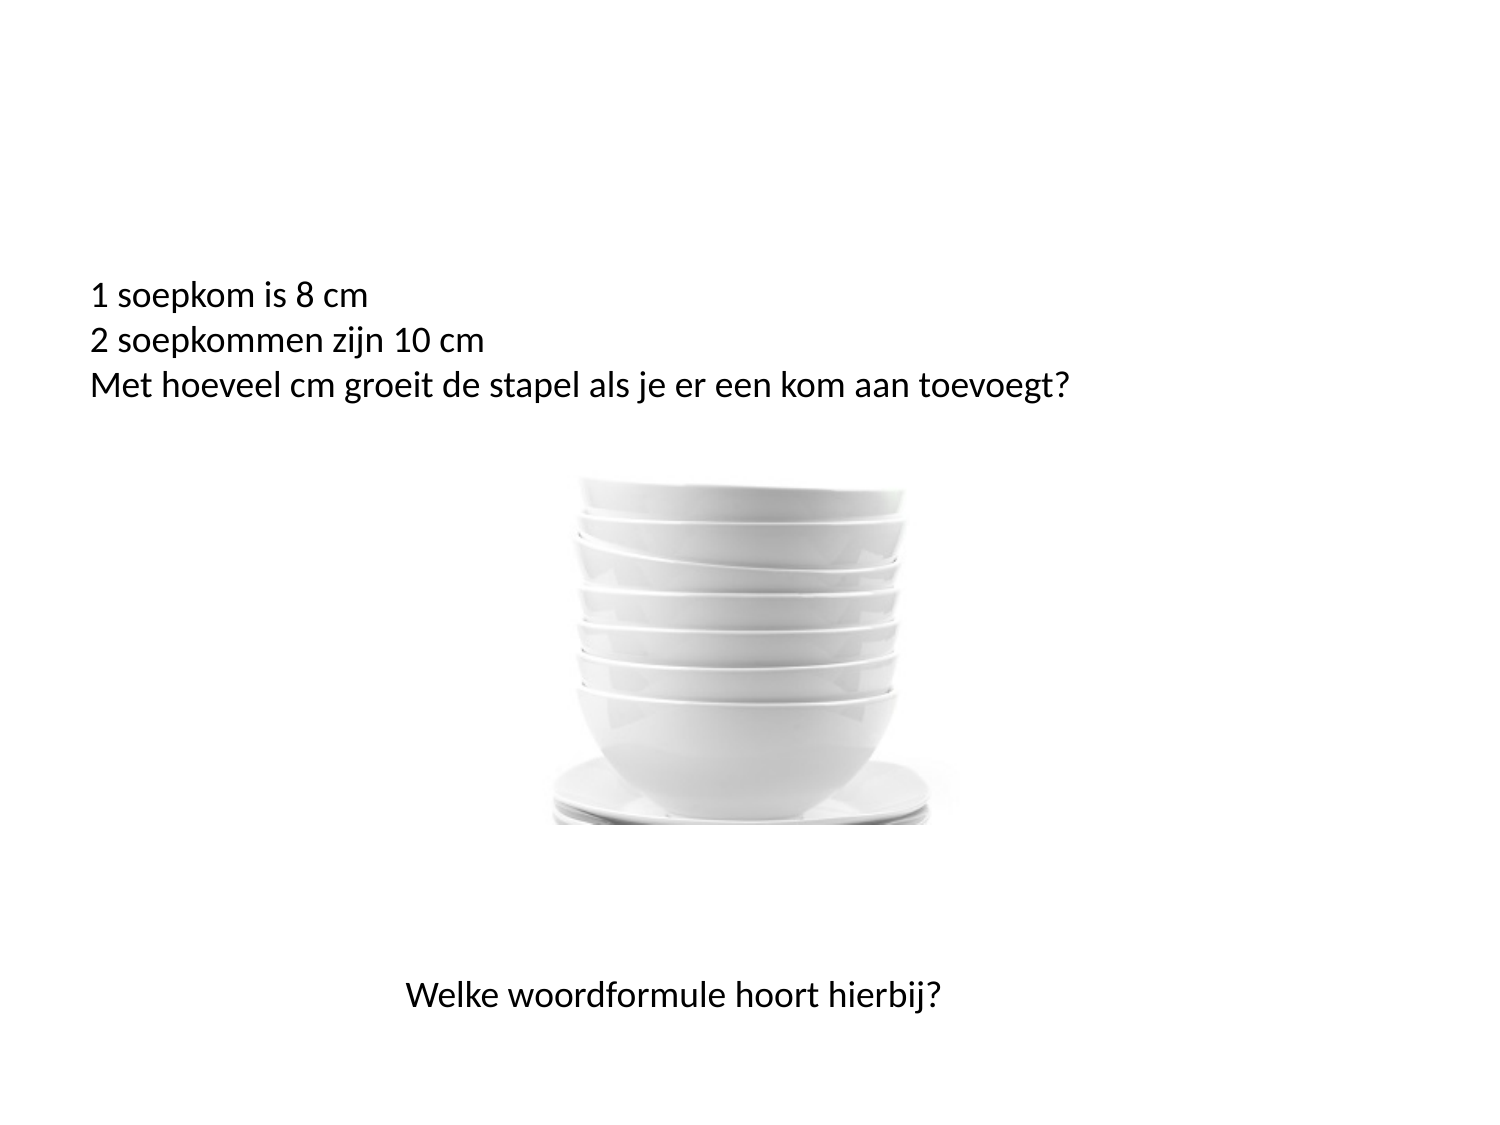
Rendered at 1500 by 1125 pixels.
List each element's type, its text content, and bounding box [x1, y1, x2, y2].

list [540, 442, 960, 825]
text_box 1 soepkom is 8 cm 2 soepkommen zijn 10 cm Met hoeveel cm groeit de stapel als je er een kom aan toevoegt? [74, 262, 1413, 458]
text_box Welke woordformule hoort hierbij? [390, 962, 967, 1023]
